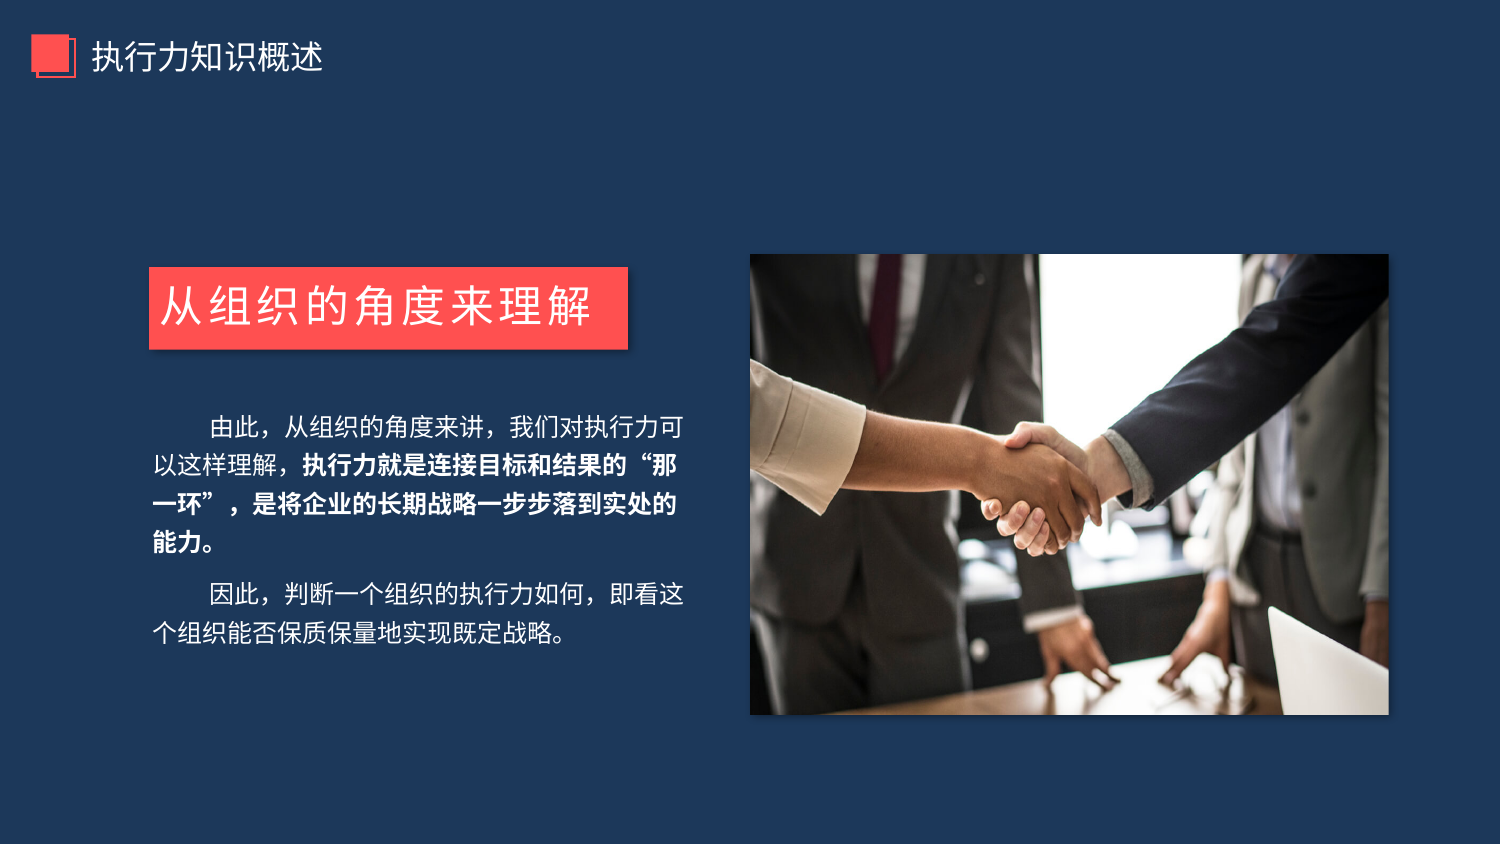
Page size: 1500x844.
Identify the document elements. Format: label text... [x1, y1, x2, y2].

text_box [749, 253, 1390, 716]
text_box 从组织的角度来理解 [148, 272, 628, 337]
text_box 由此，从组织的角度来讲，我们对执行力可以这样理解，执行力就是连接目标和结果的“那一环”，是将企业的长期战略一步步落到实处的能力。 [141, 396, 700, 563]
text_box [148, 266, 629, 351]
text_box 因此，判断一个组织的执行力如何，即看这个组织能否保质保量地实现既定战略。 [141, 564, 700, 653]
